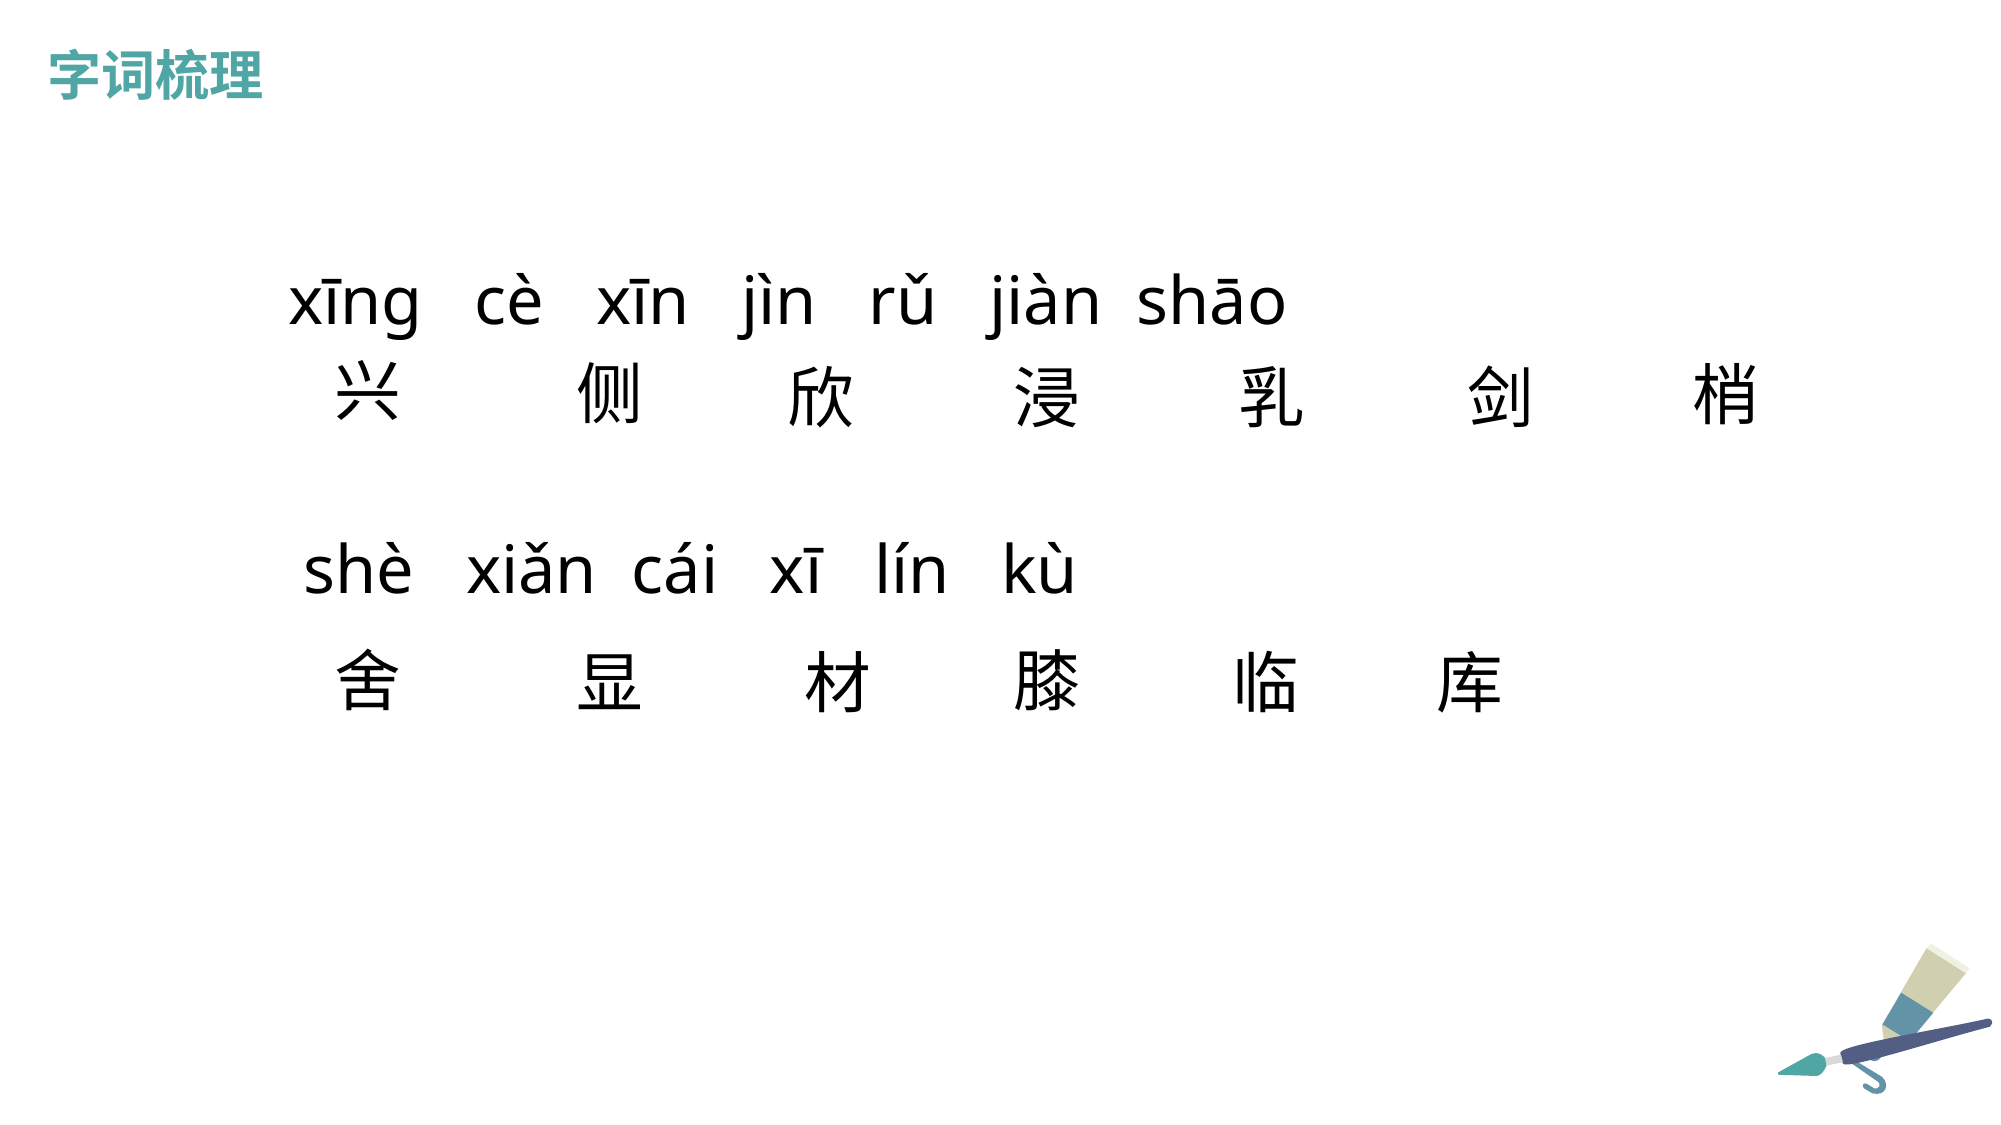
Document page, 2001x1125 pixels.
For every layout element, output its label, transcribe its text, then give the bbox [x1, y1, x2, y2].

text_box 欣 [767, 345, 917, 446]
text_box 临 [1212, 630, 1371, 731]
text_box xīng cè xīn jìn rǔ jiàn shāo [250, 247, 1899, 348]
text_box 乳 [1218, 345, 1371, 446]
text_box 兴 [314, 348, 493, 439]
text_box 浸 [993, 345, 1129, 446]
text_box 字词梳理 [32, 33, 347, 114]
text_box 库 [1416, 630, 1572, 731]
text_box 材 [784, 630, 948, 731]
text_box 侧 [556, 342, 766, 443]
text_box 显 [556, 630, 687, 731]
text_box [1811, 945, 1974, 1125]
text_box 梢 [1672, 343, 1883, 444]
text_box 剑 [1447, 345, 1617, 446]
text_box shè xiǎn cái xī lín kù [266, 516, 1832, 617]
text_box 膝 [993, 628, 1143, 729]
text_box 舍 [314, 628, 458, 729]
